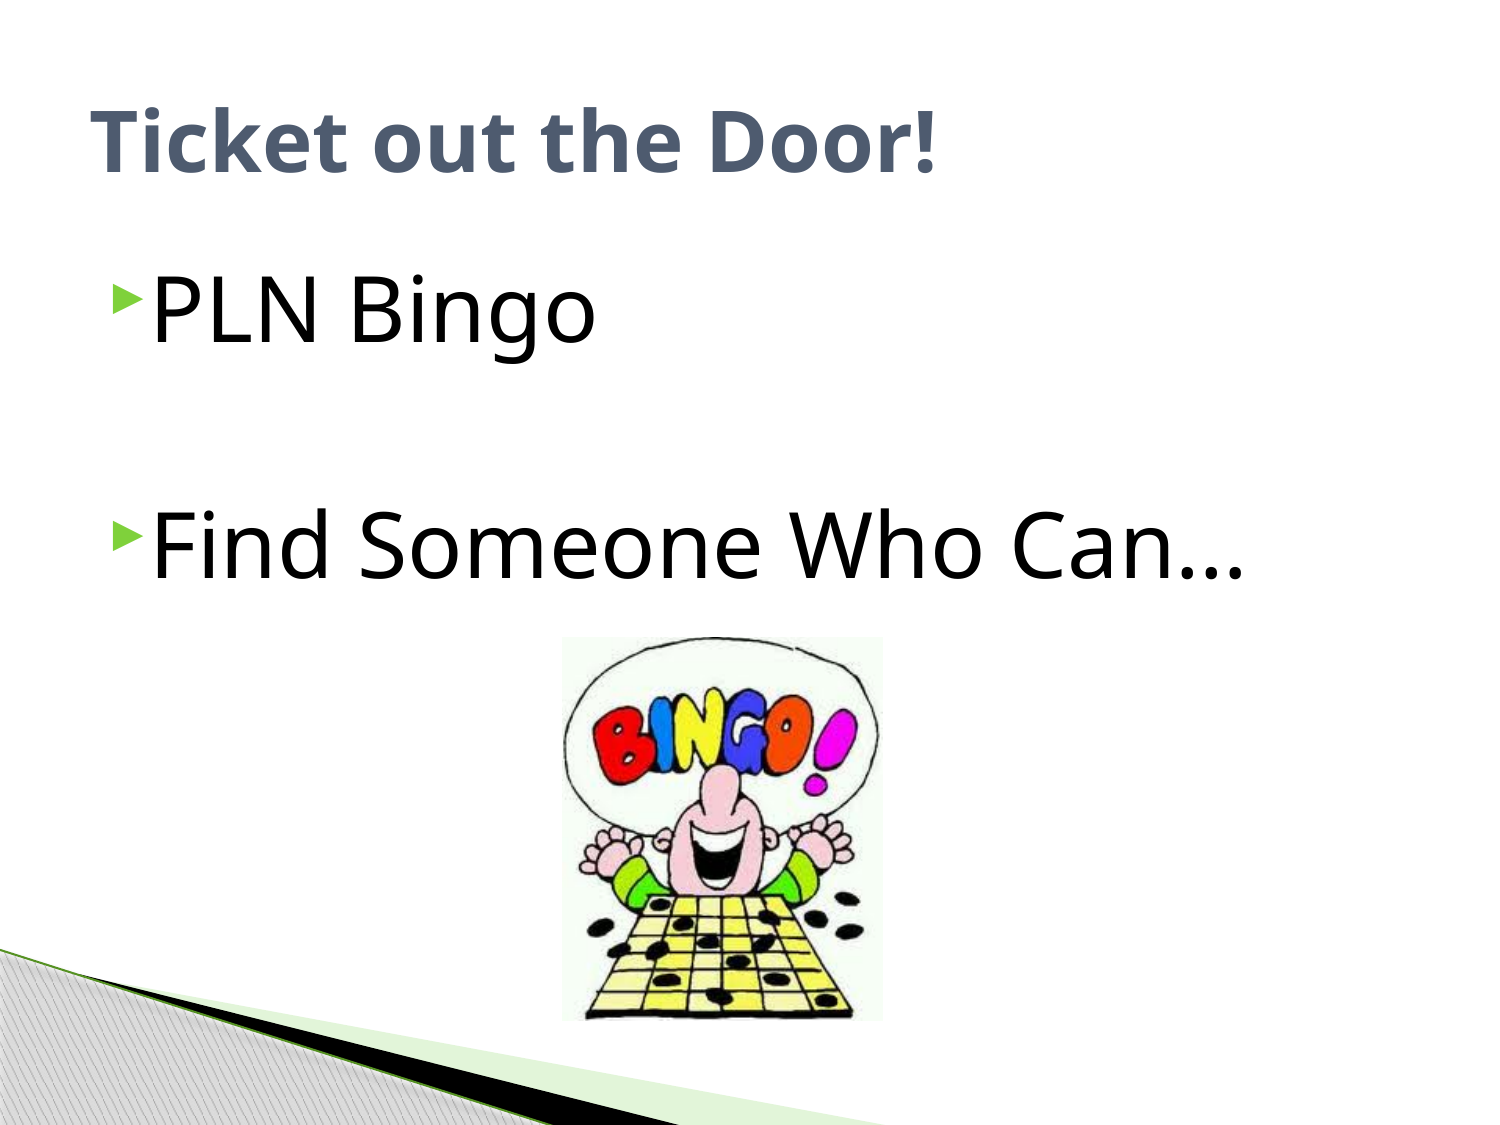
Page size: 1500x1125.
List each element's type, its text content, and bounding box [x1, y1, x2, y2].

title Ticket out the Door! [75, 45, 1425, 233]
picture [562, 637, 883, 1021]
list PLN Bingo Find Someone Who Can… [75, 243, 1425, 986]
